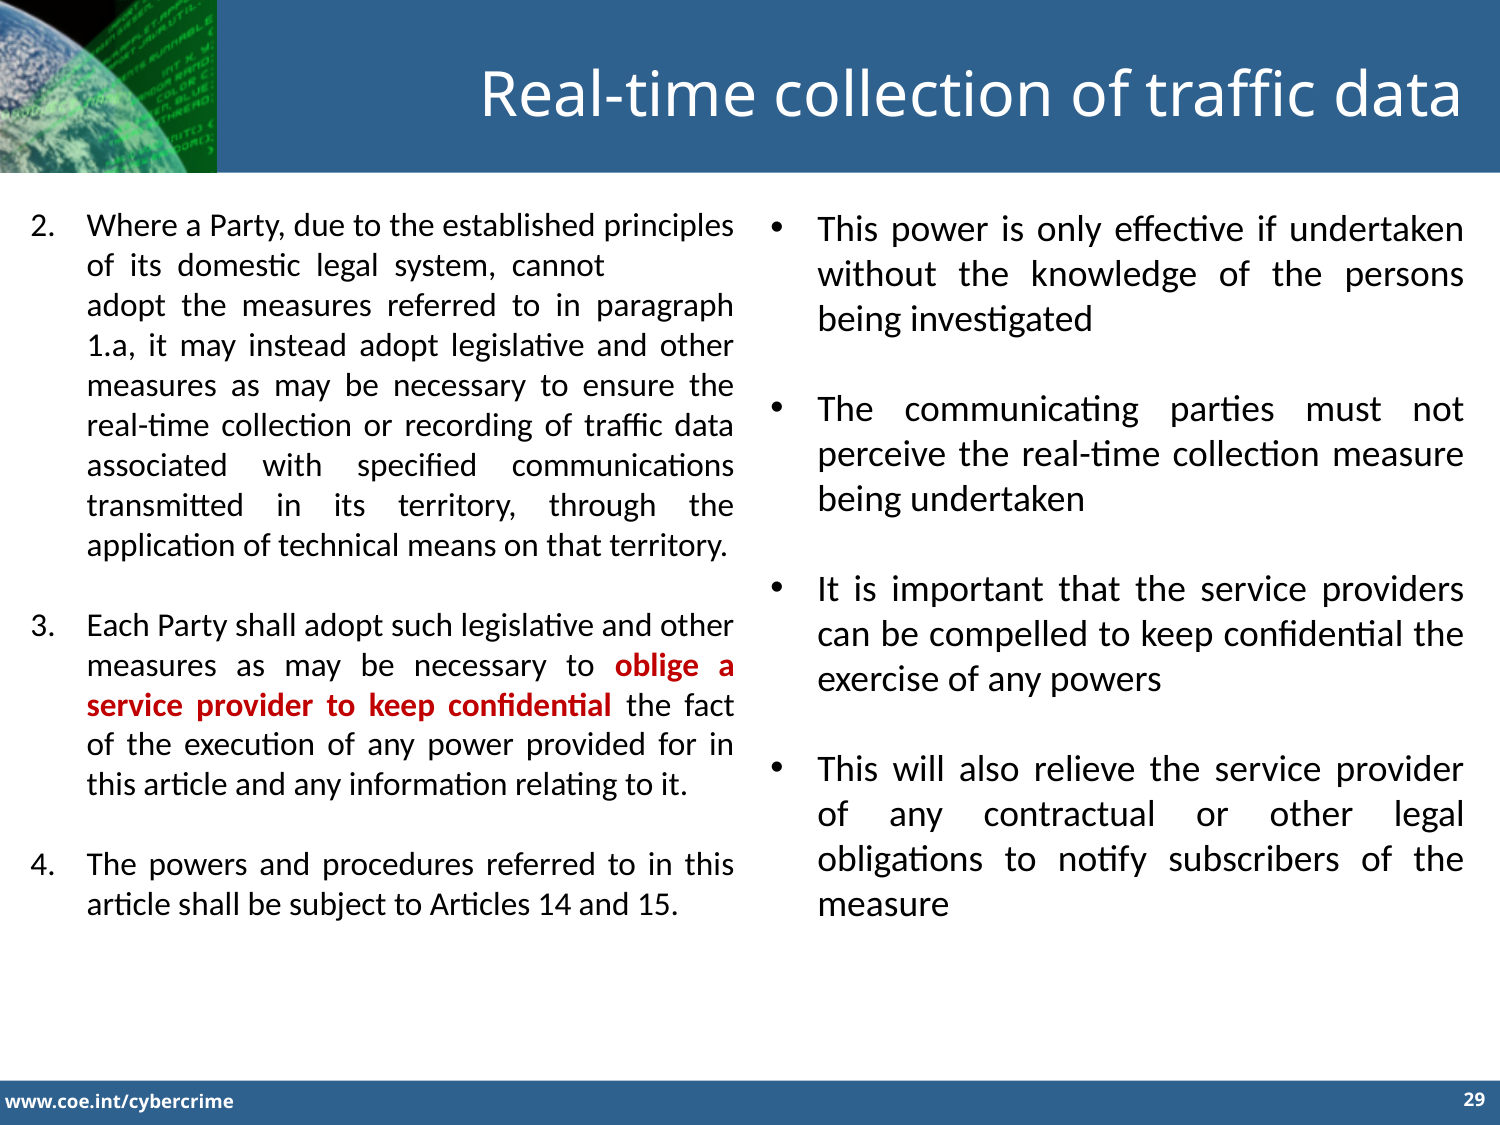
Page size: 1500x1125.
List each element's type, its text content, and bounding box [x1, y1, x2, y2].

text_box Real-time collection of traffic data [227, 46, 1480, 137]
text_box Where a Party, due to the established principles of its domestic legal system, cannot adopt the measures referred to in paragraph 1.a, it may instead adopt legislative and other measures as may be necessary to ensure the real-time collection or recording of traffic data associated with specified communications transmitted in its territory, through the application of technical means on that territory. Each Party shall adopt such legislative and other measures as may be necessary to oblige a service provider to keep confidential the fact of the execution of any power provided for in this article and any information relating to it. The powers and procedures referred to in this article shall be subject to Articles 14 and 15. [15, 196, 750, 930]
picture [0, 0, 217, 173]
text_box This power is only effective if undertaken without the knowledge of the persons being investigated The communicating parties must not perceive the real-time collection measure being undertaken It is important that the service providers can be compelled to keep confidential the exercise of any powers This will also relieve the service provider of any contractual or other legal obligations to notify subscribers of the measure [755, 196, 1480, 931]
